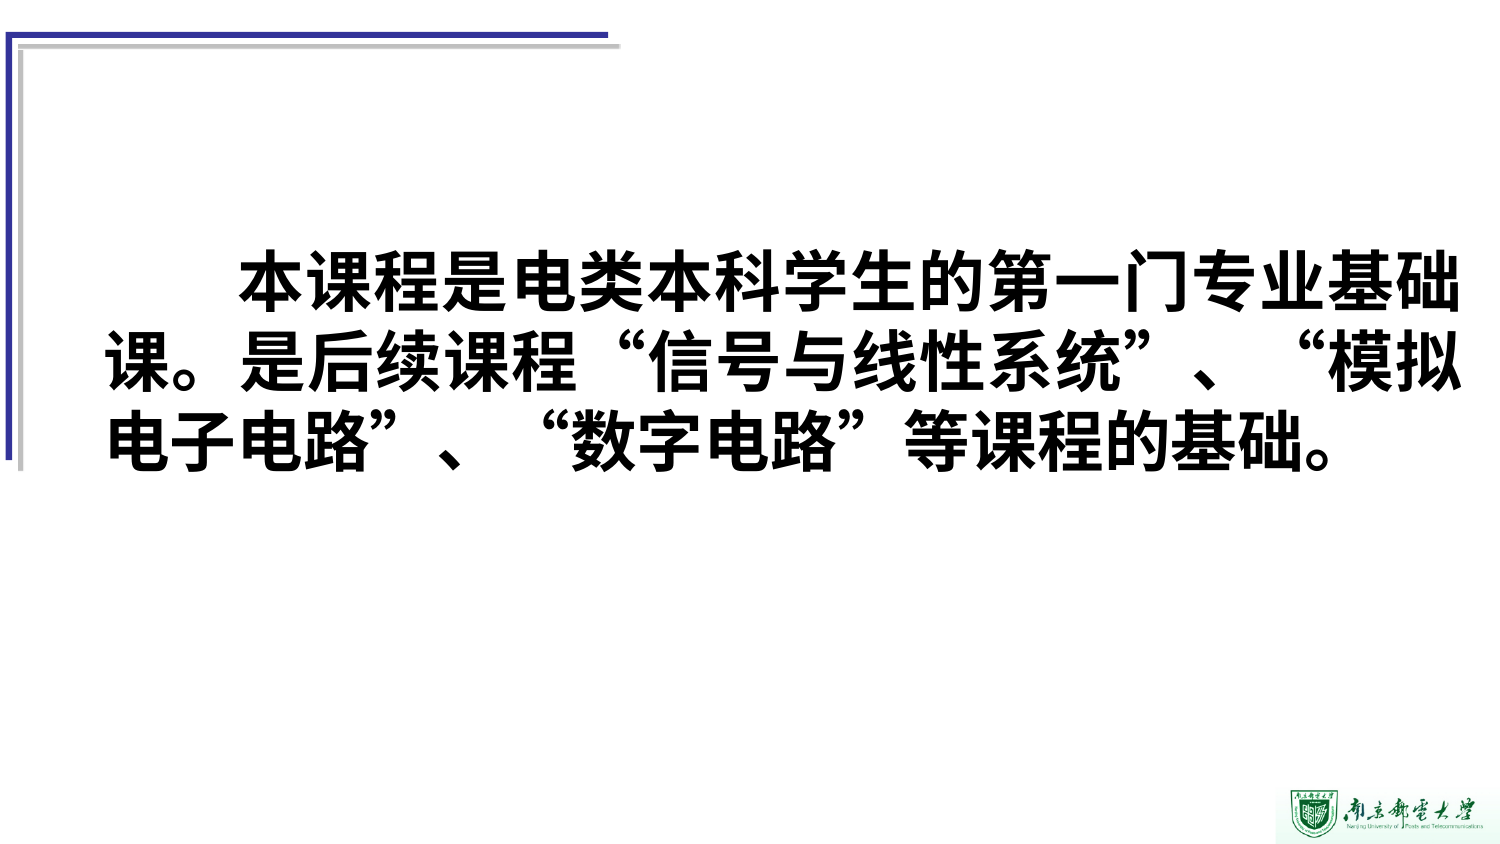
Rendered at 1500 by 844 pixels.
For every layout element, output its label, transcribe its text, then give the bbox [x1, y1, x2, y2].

picture [1275, 781, 1500, 844]
text_box 本课程是电类本科学生的第一门专业基础课。是后续课程“信号与线性系统”、“模拟电子电路”、“数字电路”等课程的基础。 [88, 232, 1478, 488]
